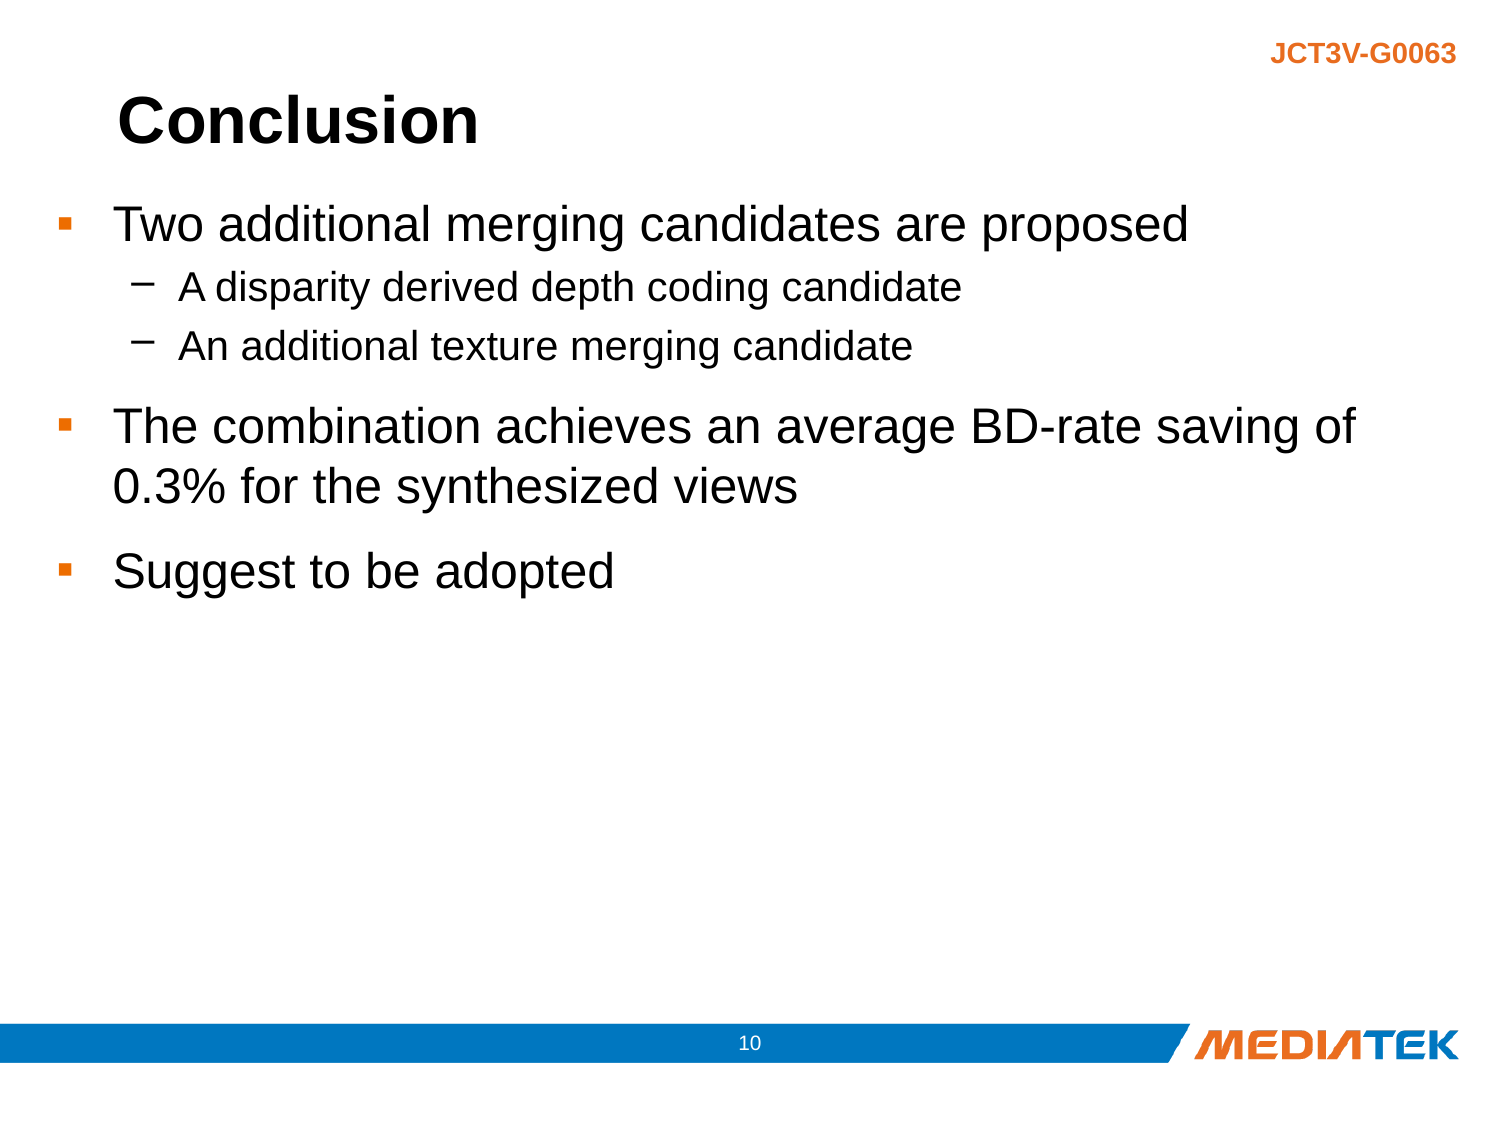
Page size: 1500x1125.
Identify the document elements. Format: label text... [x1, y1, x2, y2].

picture [789, 1023, 1459, 1063]
list Two additional merging candidates are proposed A disparity derived depth coding candidate An additional texture merging candidate The combination achieves an average BD-rate saving of 0.3% for the synthesized views Suggest to be adopted [41, 184, 1459, 998]
slide_number 9 [711, 1022, 789, 1090]
title Conclusion [102, 62, 1426, 172]
picture [0, 1023, 711, 1063]
